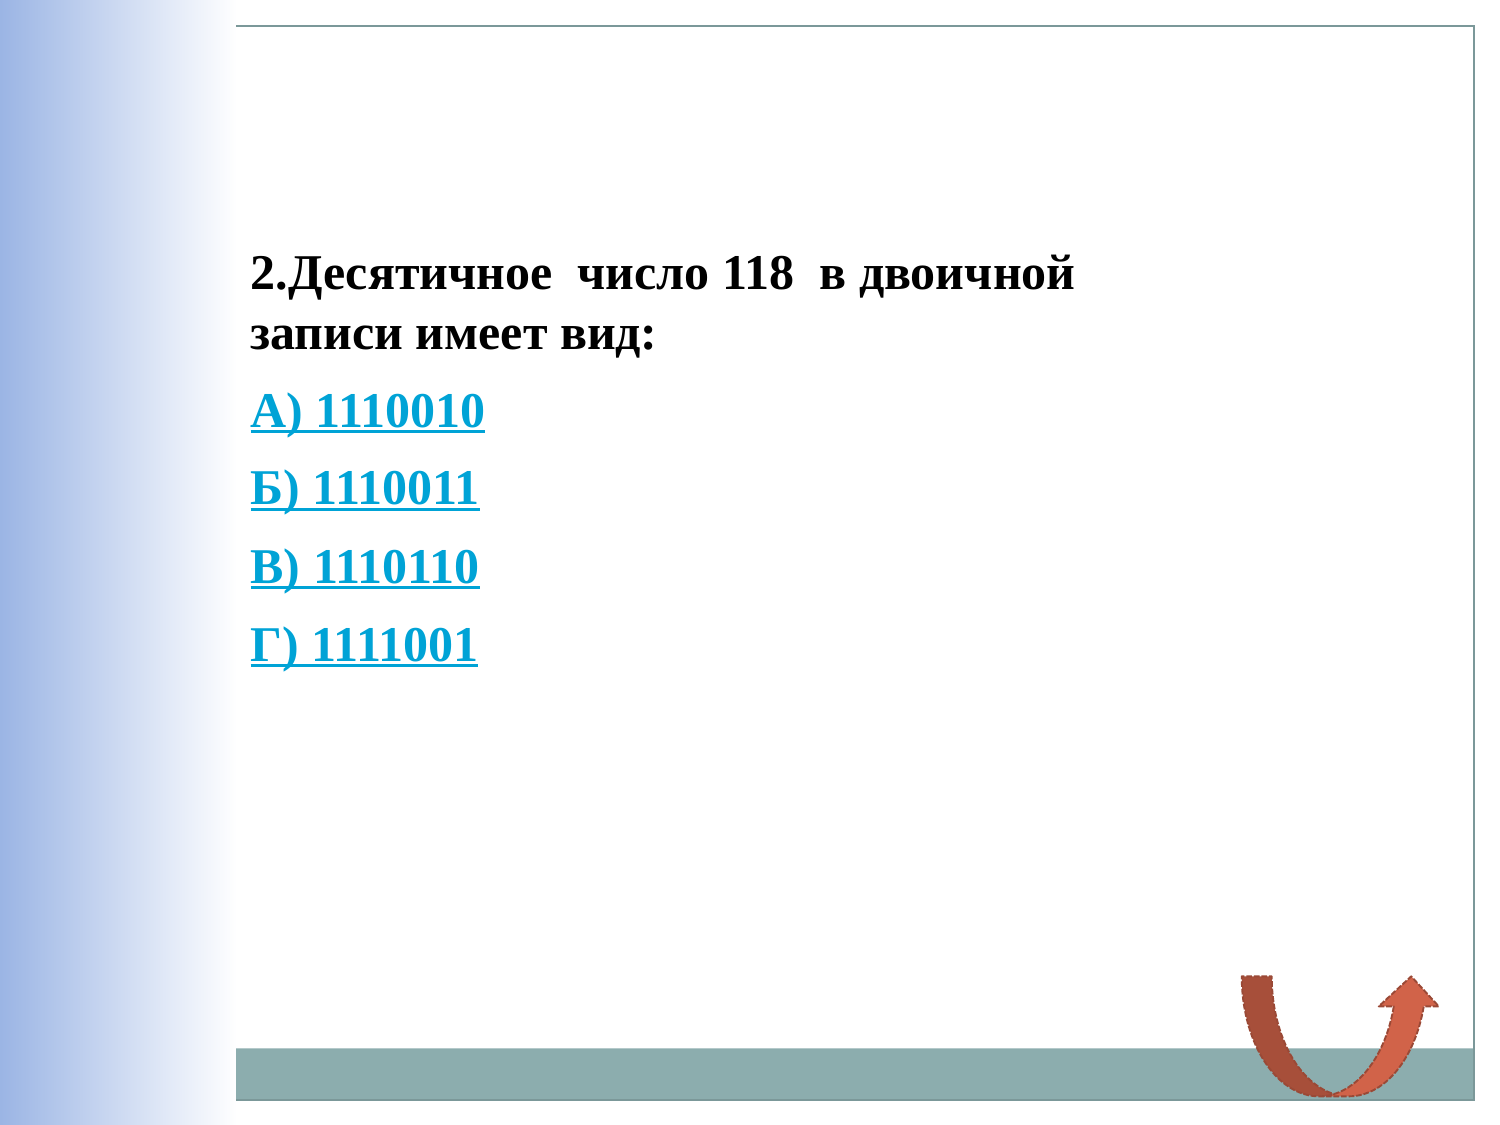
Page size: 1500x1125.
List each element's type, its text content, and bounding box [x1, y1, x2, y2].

text_box [1261, 975, 1273, 980]
text_box 2.Десятичное число 118 в двоичной записи имеет вид: А) 1110010 Б) 1110011 В) 1110110 Г) 1111001 [235, 231, 1125, 679]
text_box [1244, 1011, 1317, 1098]
text_box [0, 0, 236, 1125]
text_box [1241, 996, 1246, 1010]
text_box [1272, 1003, 1278, 1017]
text_box [1275, 975, 1439, 1098]
